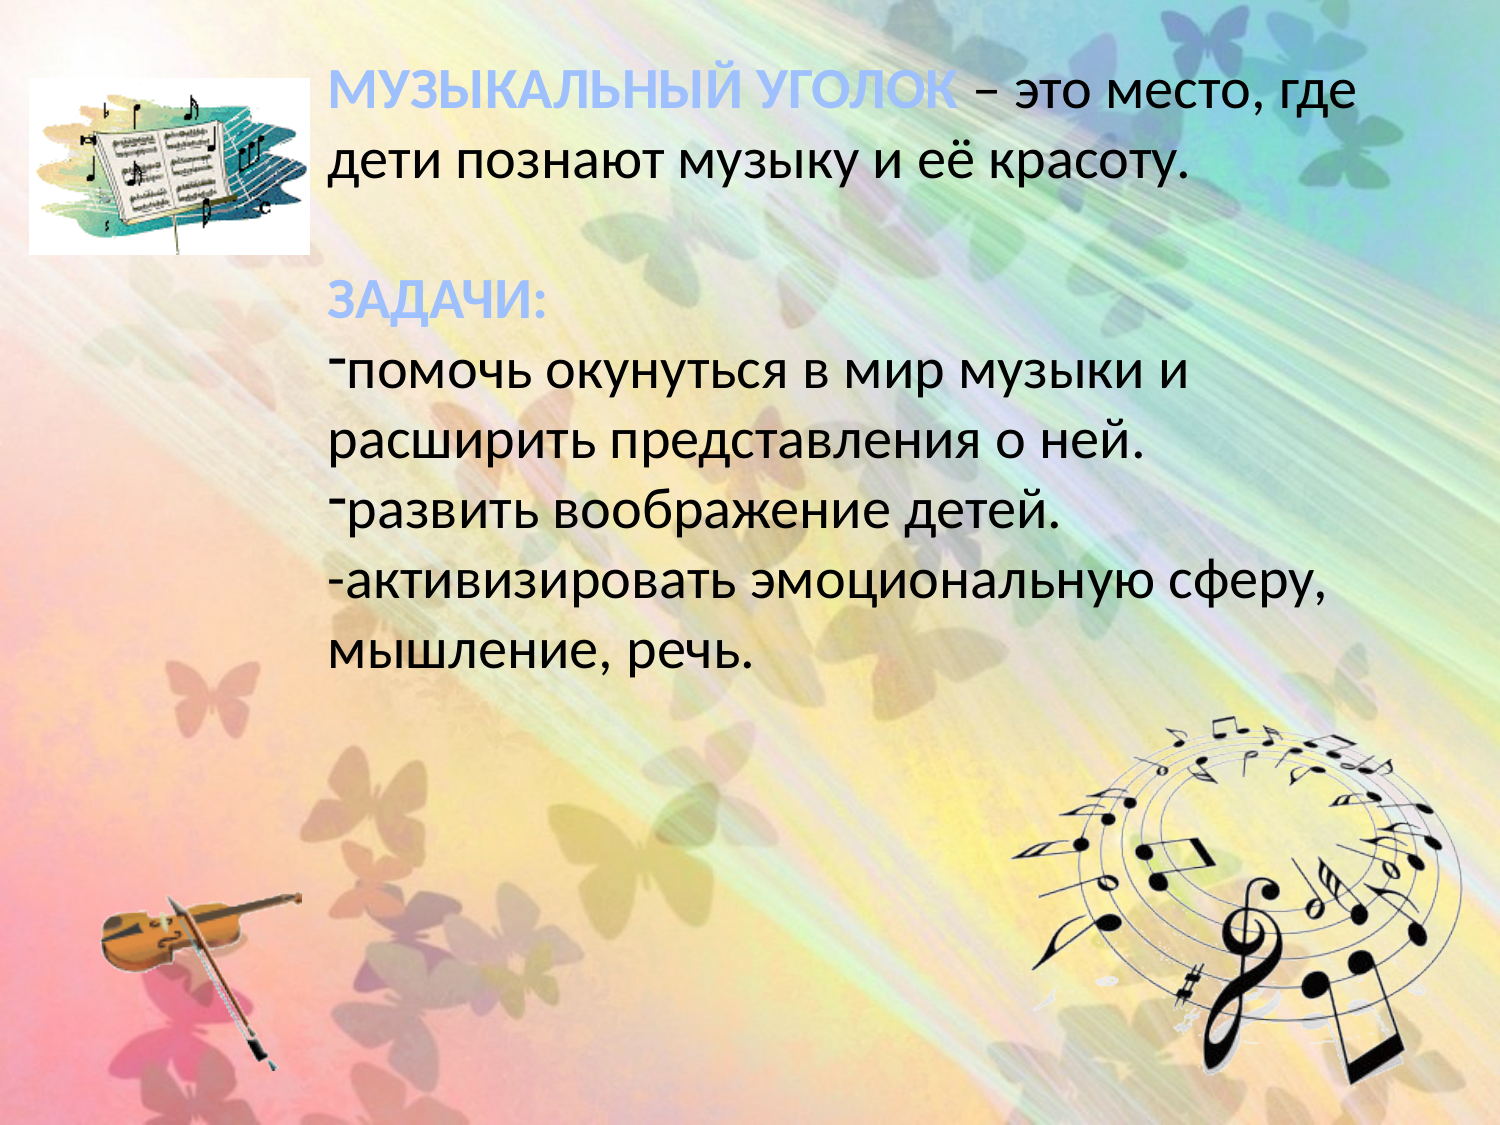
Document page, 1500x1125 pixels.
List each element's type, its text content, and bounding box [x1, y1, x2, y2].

picture [100, 786, 302, 1071]
picture [29, 77, 310, 255]
text_box МУЗЫКАЛЬНЫЙ УГОЛОК – это место, где дети познают музыку и её красоту. ЗАДАЧИ: помочь окунуться в мир музыки и расширить представления о ней. развить воображение детей. -активизировать эмоциональную сферу, мышление, речь. [312, 42, 1471, 688]
picture [1009, 715, 1465, 1088]
